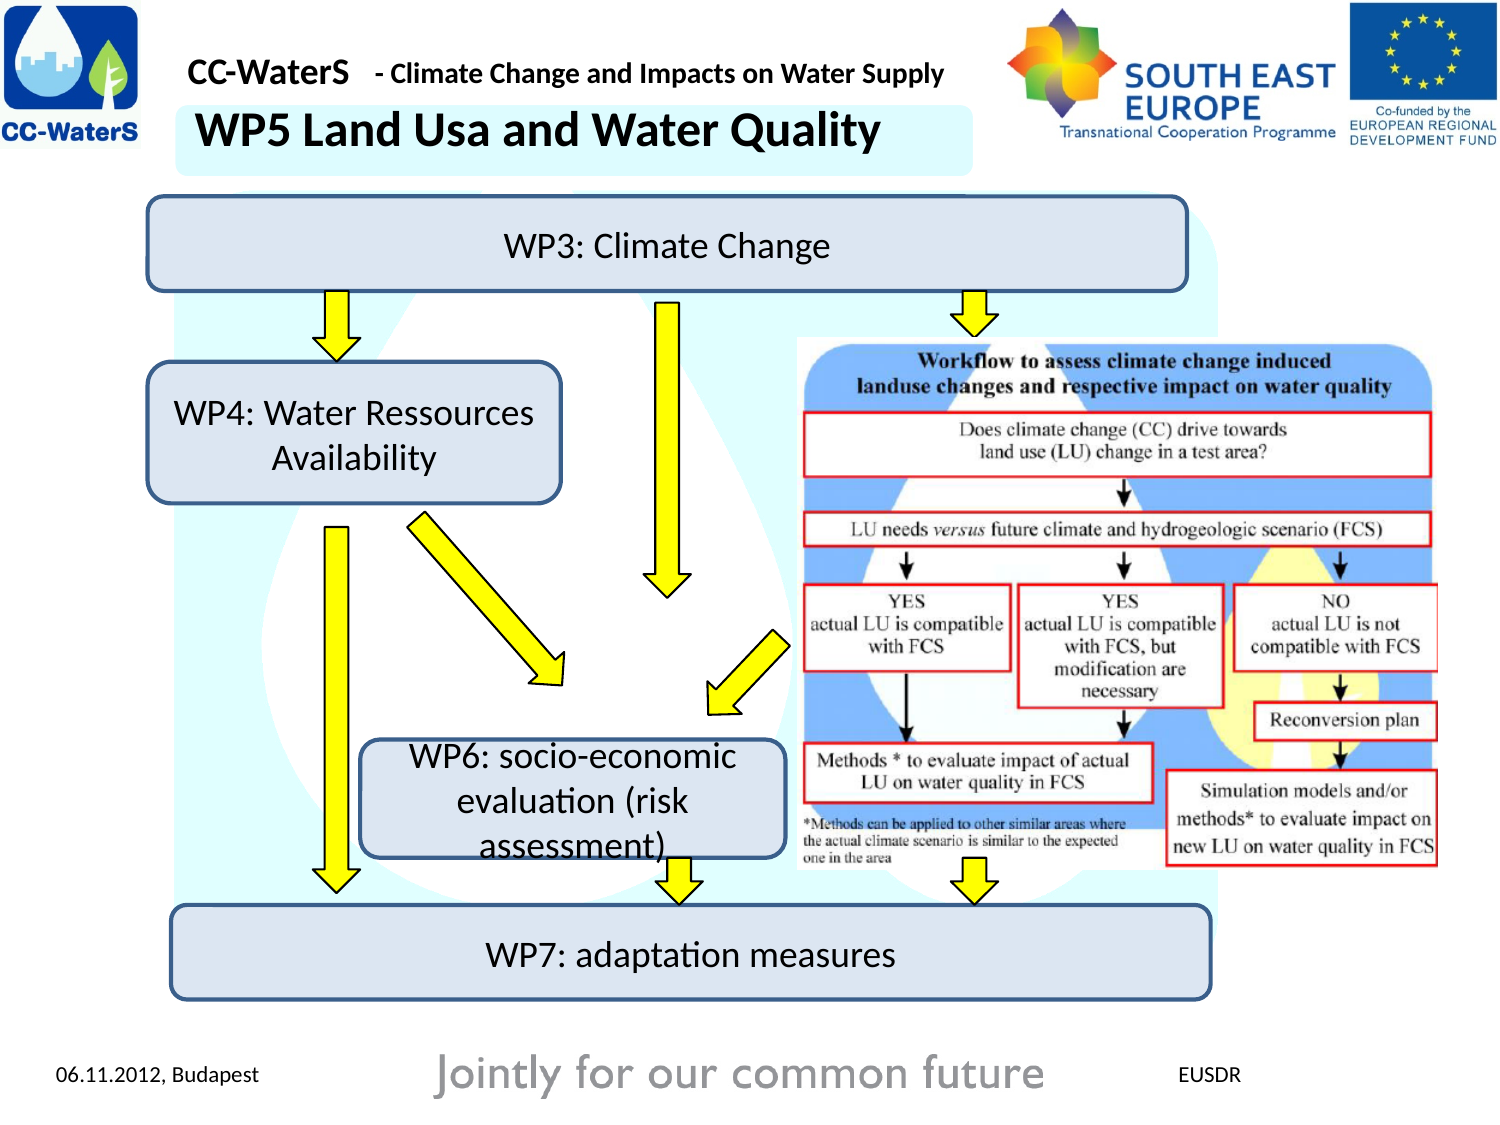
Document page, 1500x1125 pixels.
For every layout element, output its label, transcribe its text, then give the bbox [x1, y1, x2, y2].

text_box [641, 300, 693, 601]
text_box [653, 855, 705, 907]
picture [1007, 8, 1336, 141]
text_box [948, 877, 1001, 907]
picture [0, 0, 141, 149]
text_box [310, 524, 363, 896]
picture [1347, 0, 1500, 148]
picture [433, 1054, 1043, 1099]
text_box [405, 509, 567, 688]
text_box WP3: Climate Change [145, 194, 1190, 294]
picture [796, 337, 1439, 870]
text_box WP7: adaptation measures [168, 902, 1213, 1002]
text_box [311, 288, 363, 364]
text_box [705, 627, 791, 717]
text_box WP5 Land Usa and Water Quality [179, 89, 897, 165]
text_box [948, 288, 1001, 336]
text_box WP6: socio-economic evaluation (risk assessment) [358, 737, 788, 860]
text_box WP4: Water Ressources Availability [145, 359, 563, 506]
